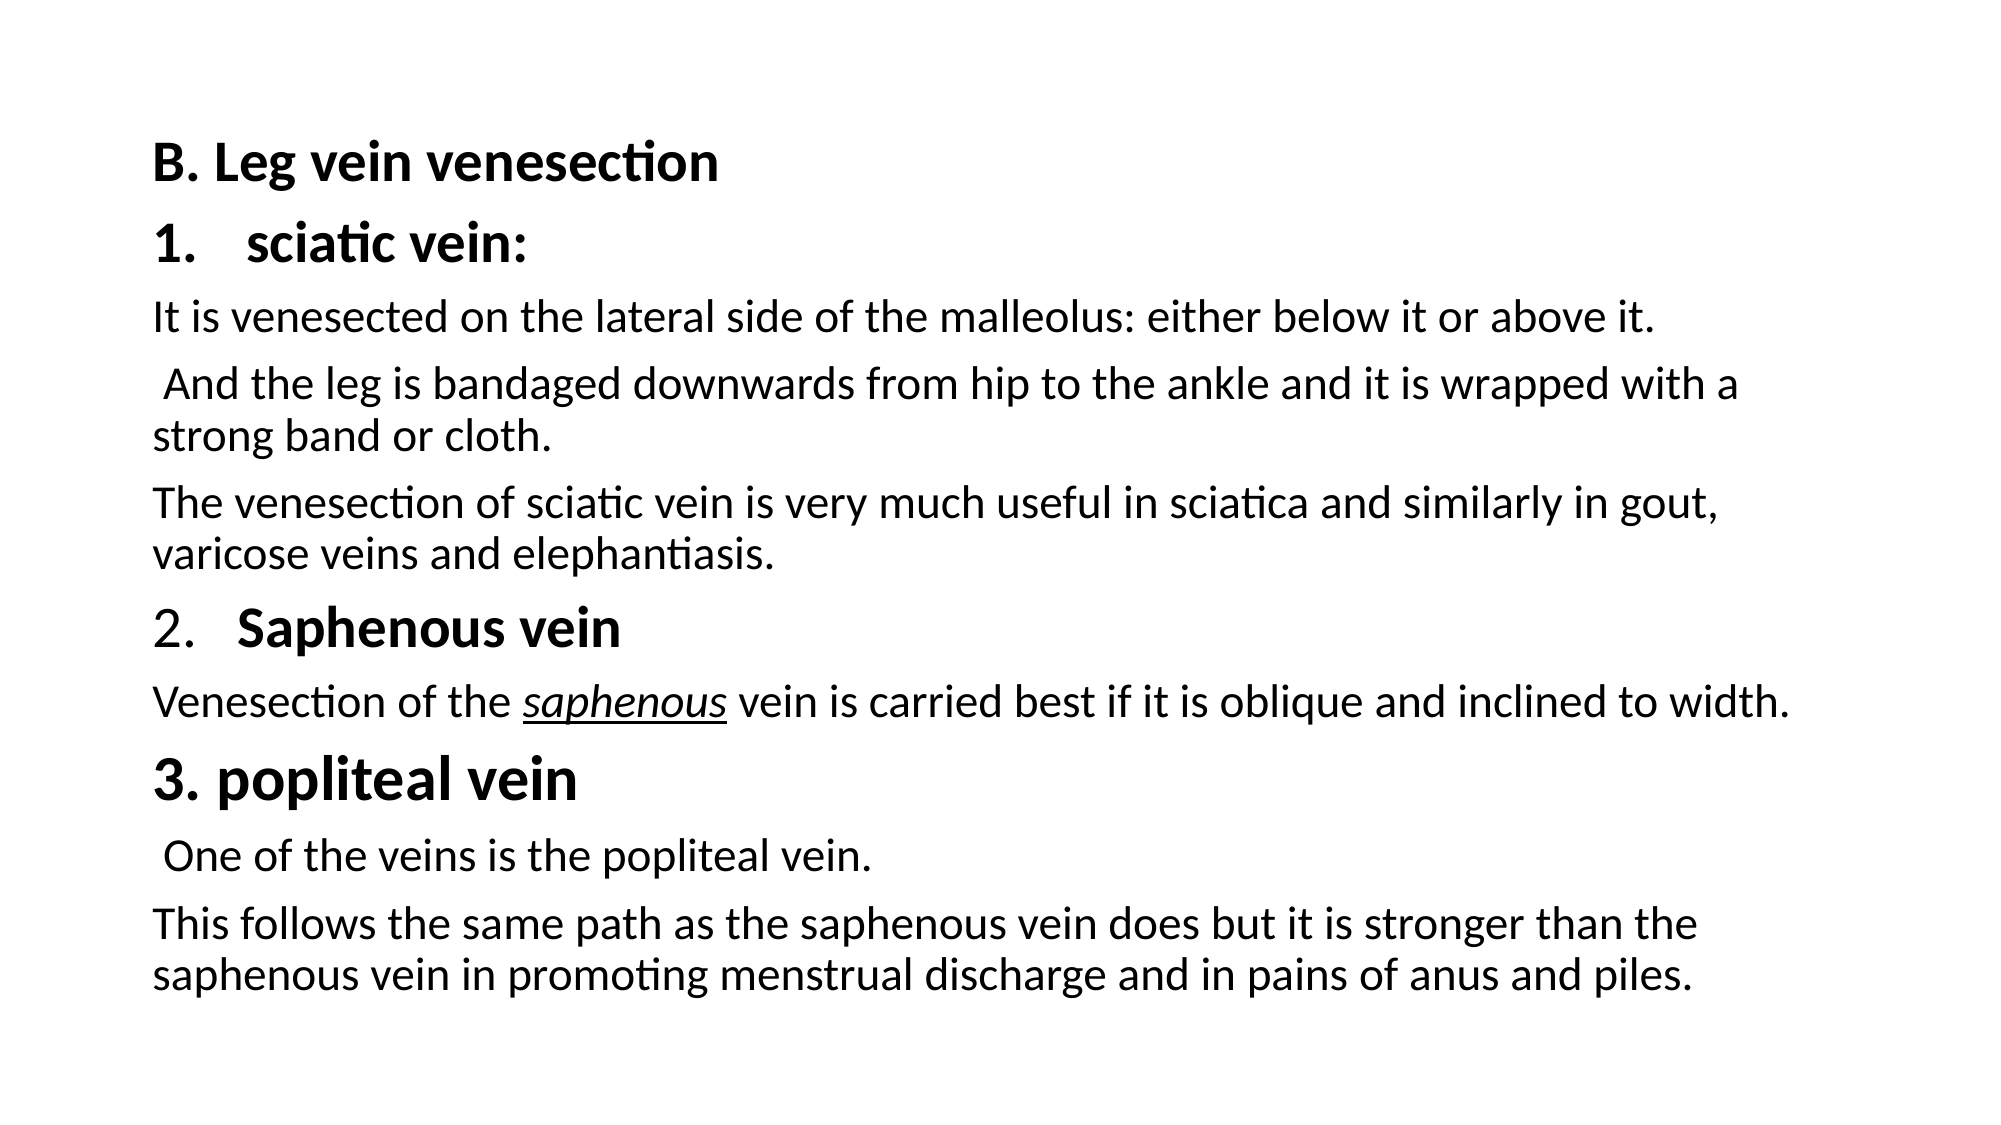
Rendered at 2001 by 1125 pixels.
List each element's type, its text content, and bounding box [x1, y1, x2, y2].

list B. Leg vein venesection sciatic vein: It is venesected on the lateral side of the malleolus: either below it or above it. And the leg is bandaged downwards from hip to the ankle and it is wrapped with a strong band or cloth. The venesection of sciatic vein is very much useful in sciatica and similarly in gout, varicose veins and elephantiasis. 2. Saphenous vein Venesection of the saphenous vein is carried best if it is oblique and inclined to width. 3. popliteal vein One of the veins is the popliteal vein. This follows the same path as the saphenous vein does but it is stronger than the saphenous vein in promoting menstrual discharge and in pains of anus and piles. [137, 123, 1863, 1014]
